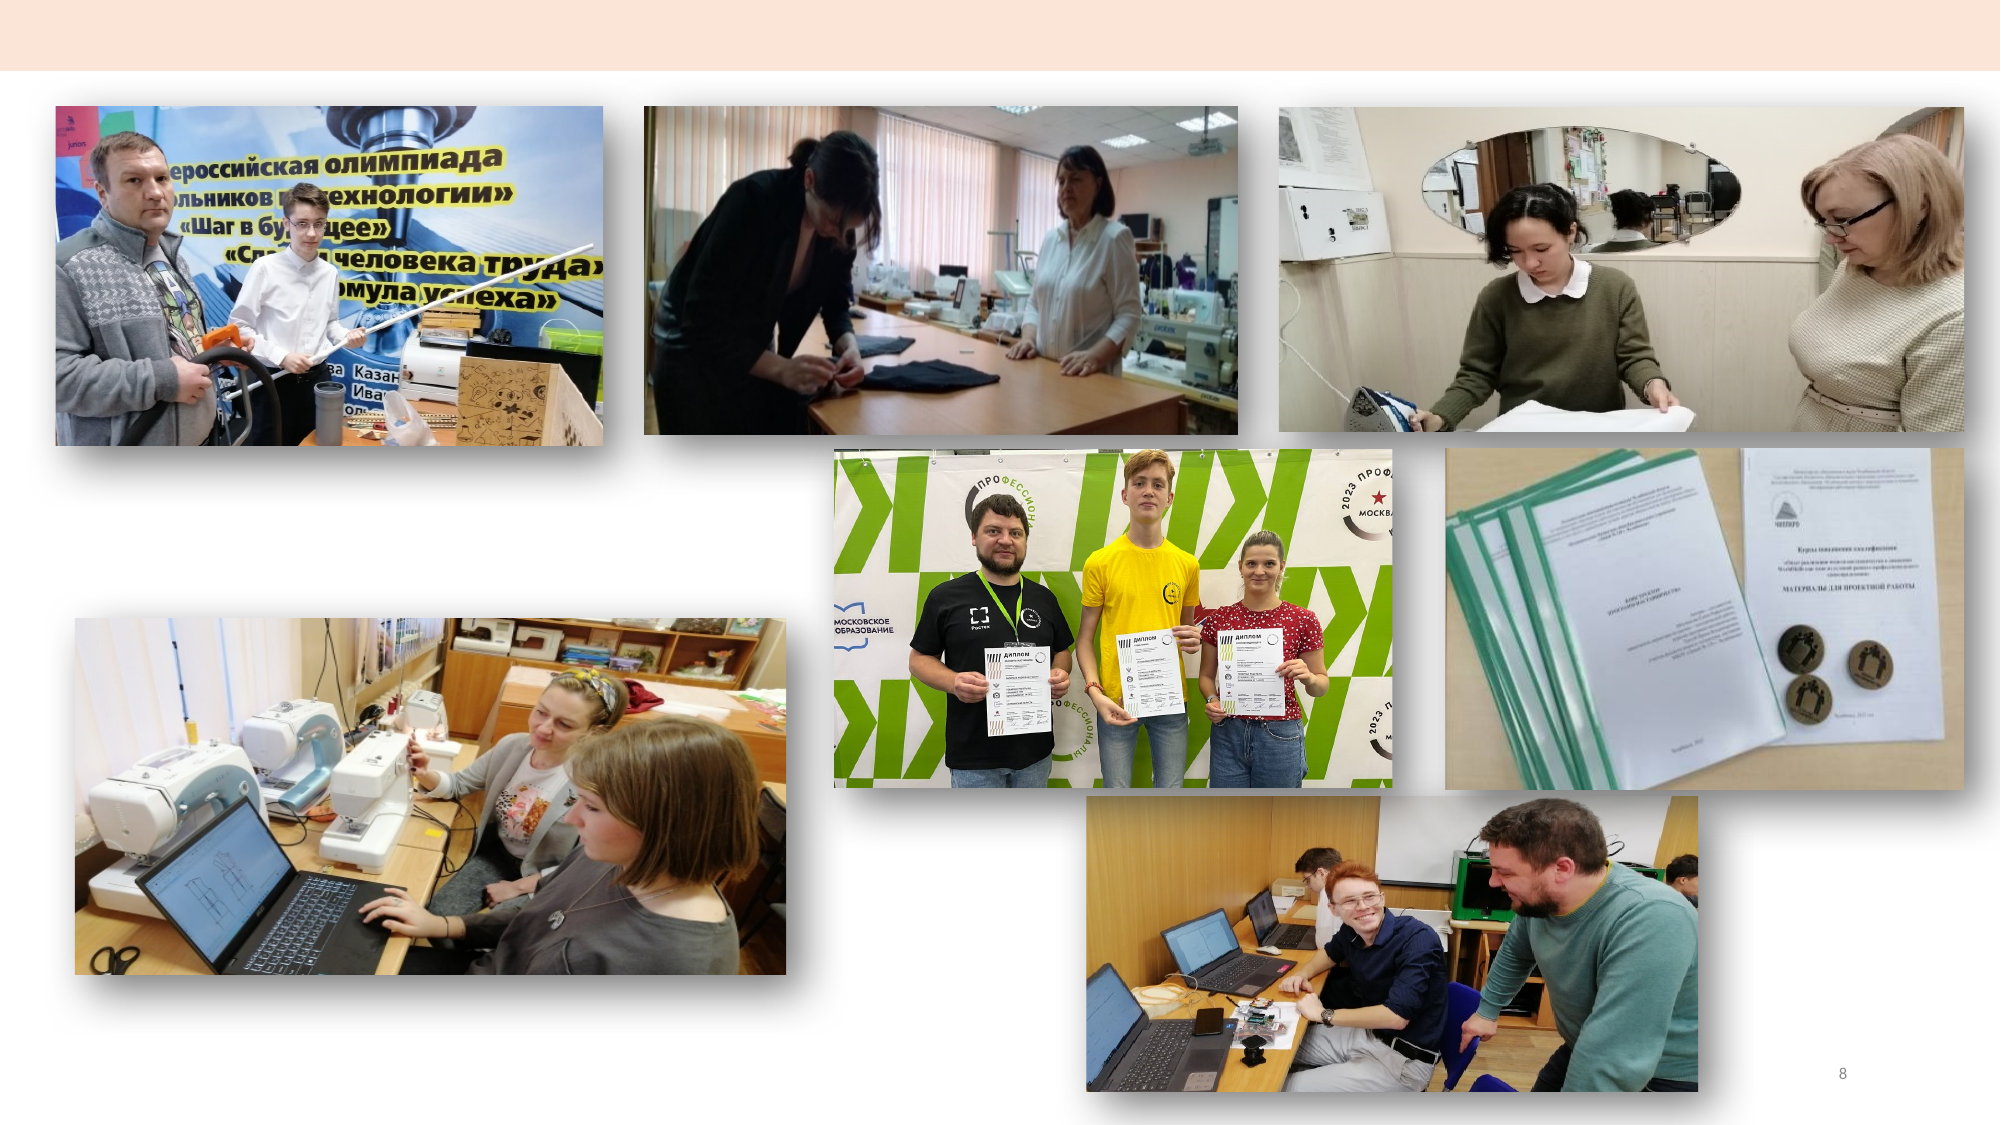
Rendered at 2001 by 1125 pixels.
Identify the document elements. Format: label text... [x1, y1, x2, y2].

picture [834, 449, 1393, 788]
picture [55, 106, 604, 446]
picture [1278, 107, 1965, 432]
picture [74, 618, 787, 975]
slide_number 8 [1742, 1042, 1863, 1103]
text_box [0, 0, 2000, 71]
picture [1445, 448, 1965, 790]
picture [644, 106, 1238, 435]
picture [1086, 796, 1699, 1093]
